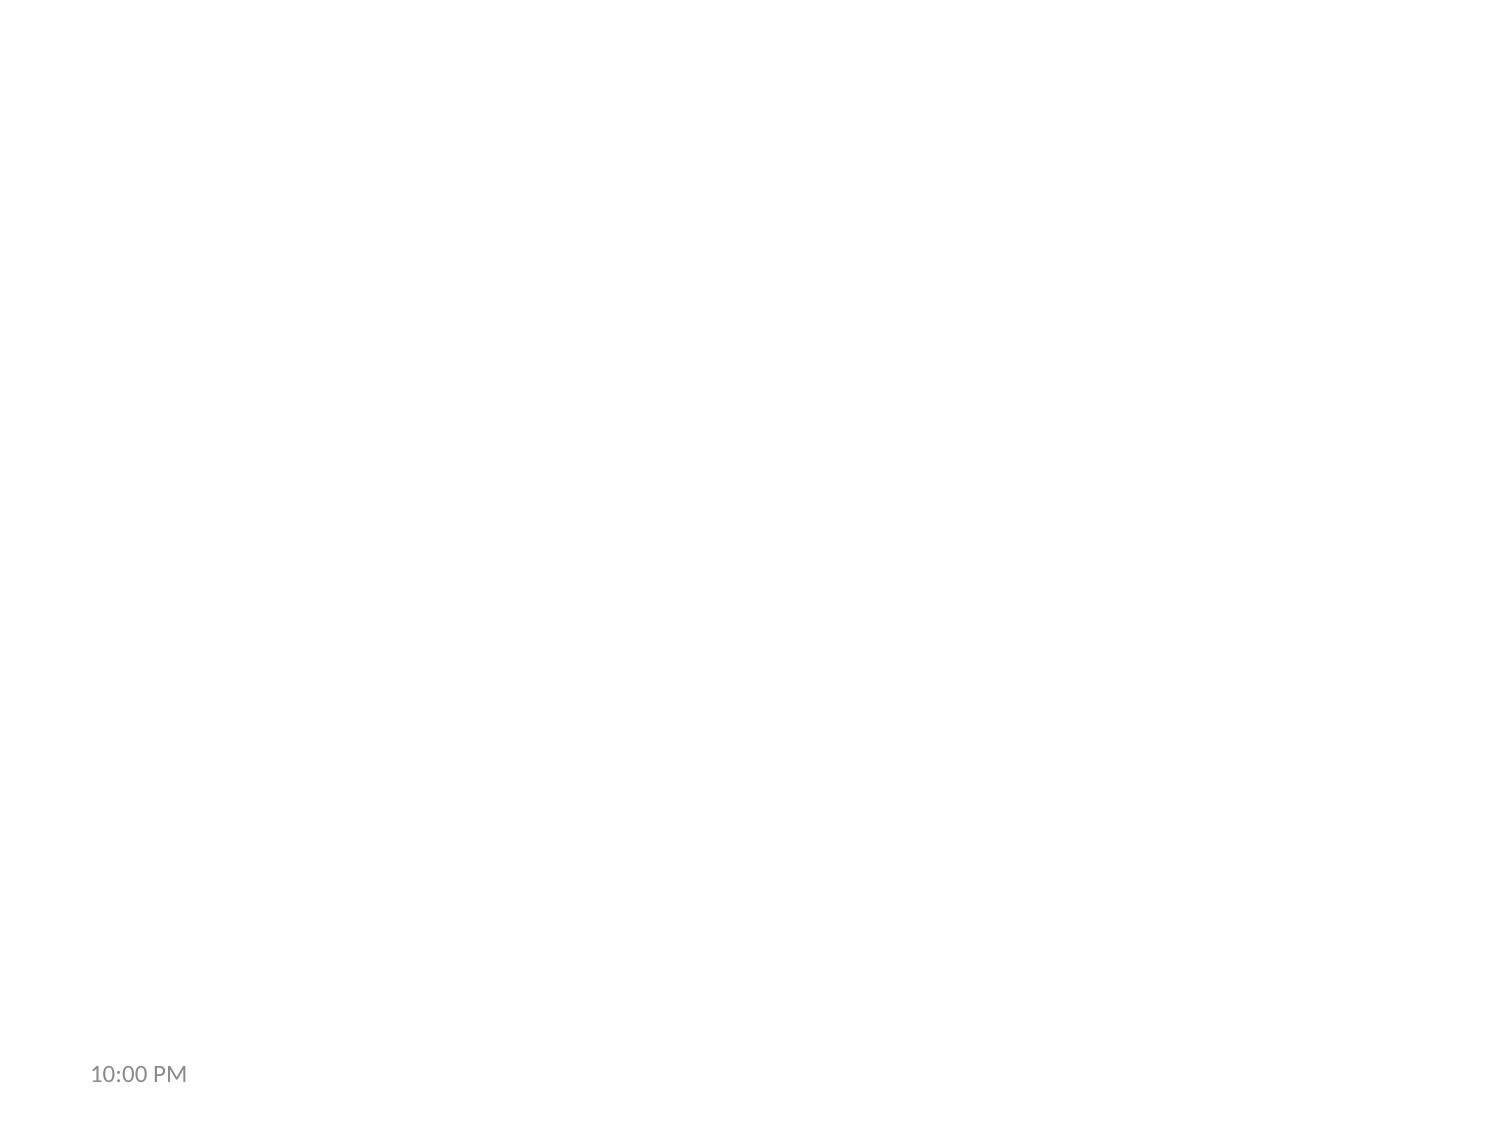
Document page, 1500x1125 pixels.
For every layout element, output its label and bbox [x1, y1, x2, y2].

slide_number [75, 1042, 425, 1103]
